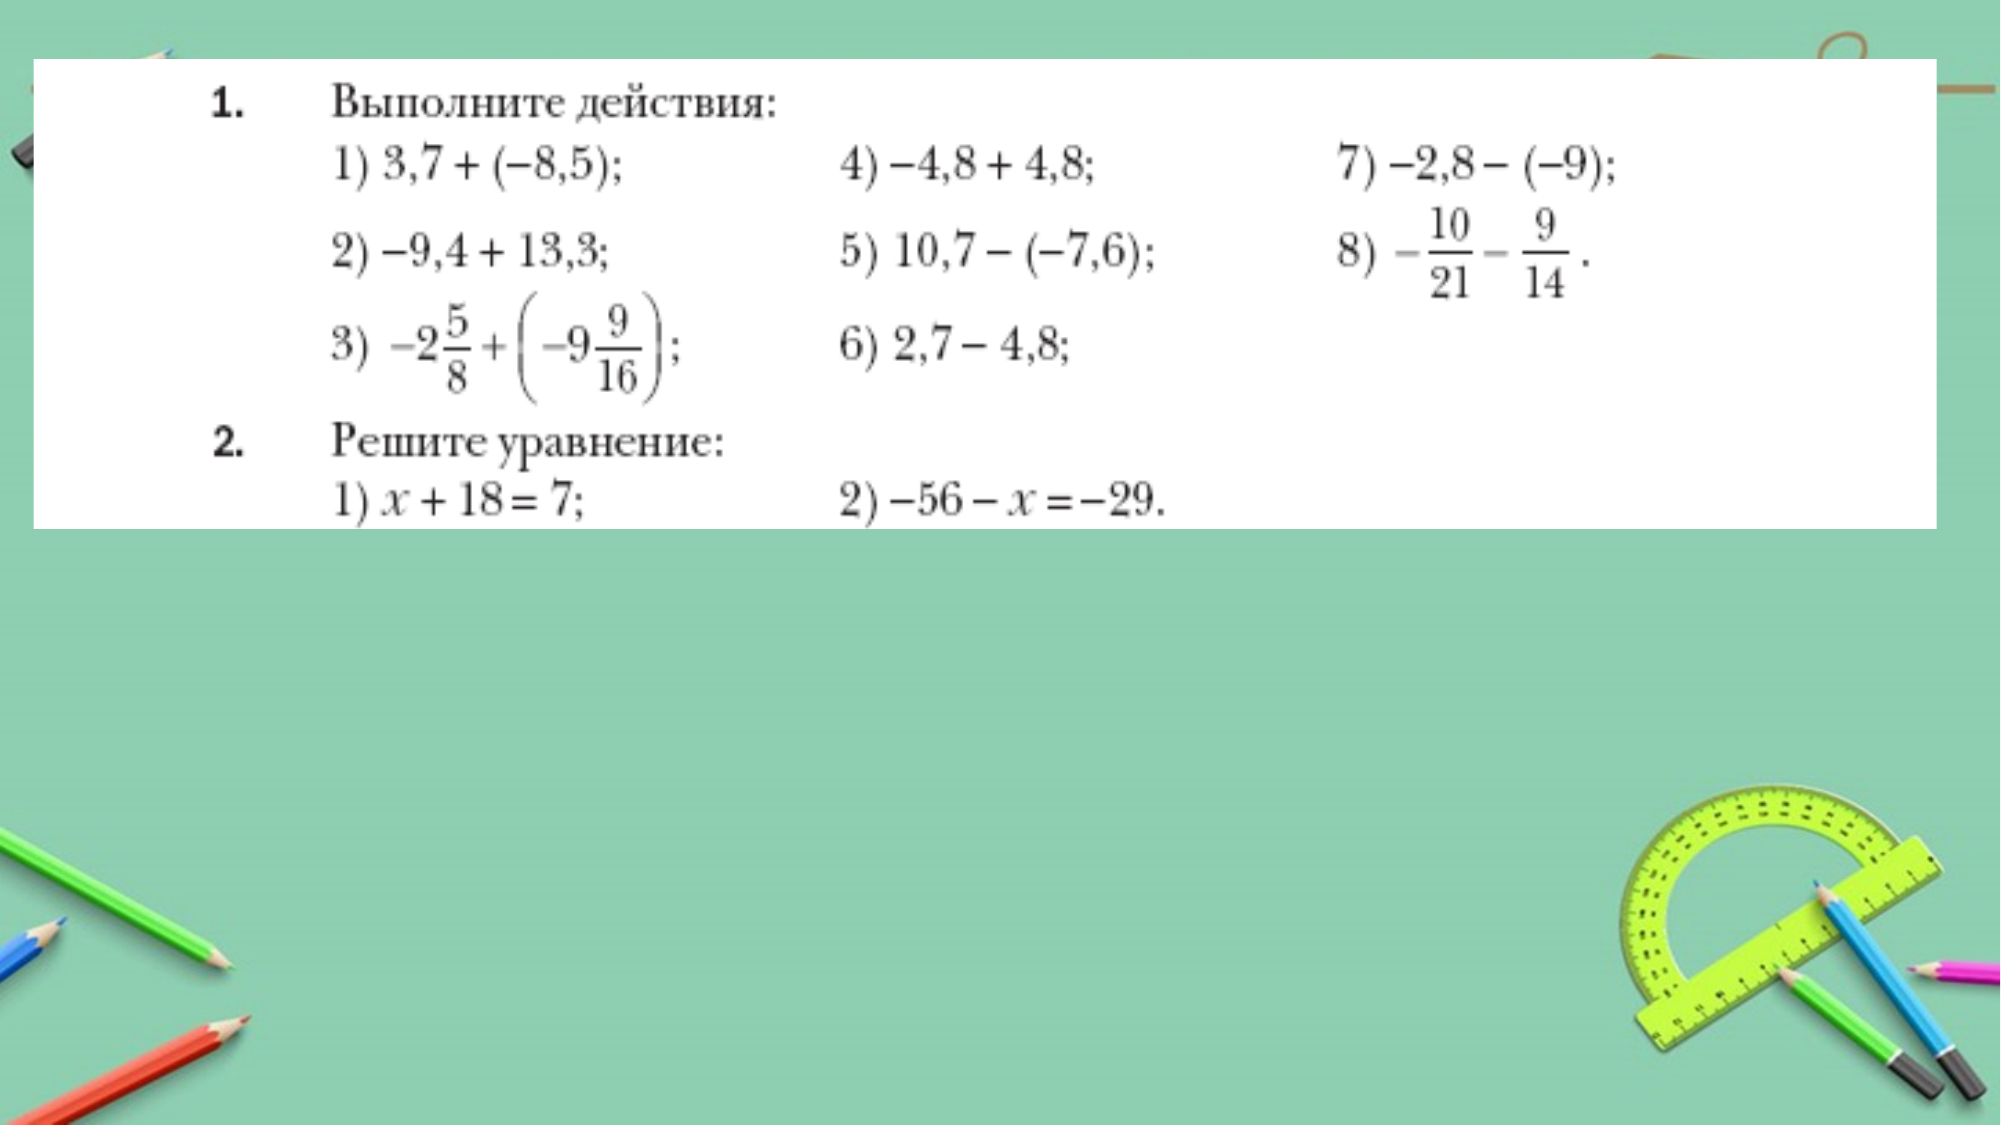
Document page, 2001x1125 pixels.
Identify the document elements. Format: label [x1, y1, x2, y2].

list [33, 59, 1937, 529]
picture [0, 0, 2001, 1125]
